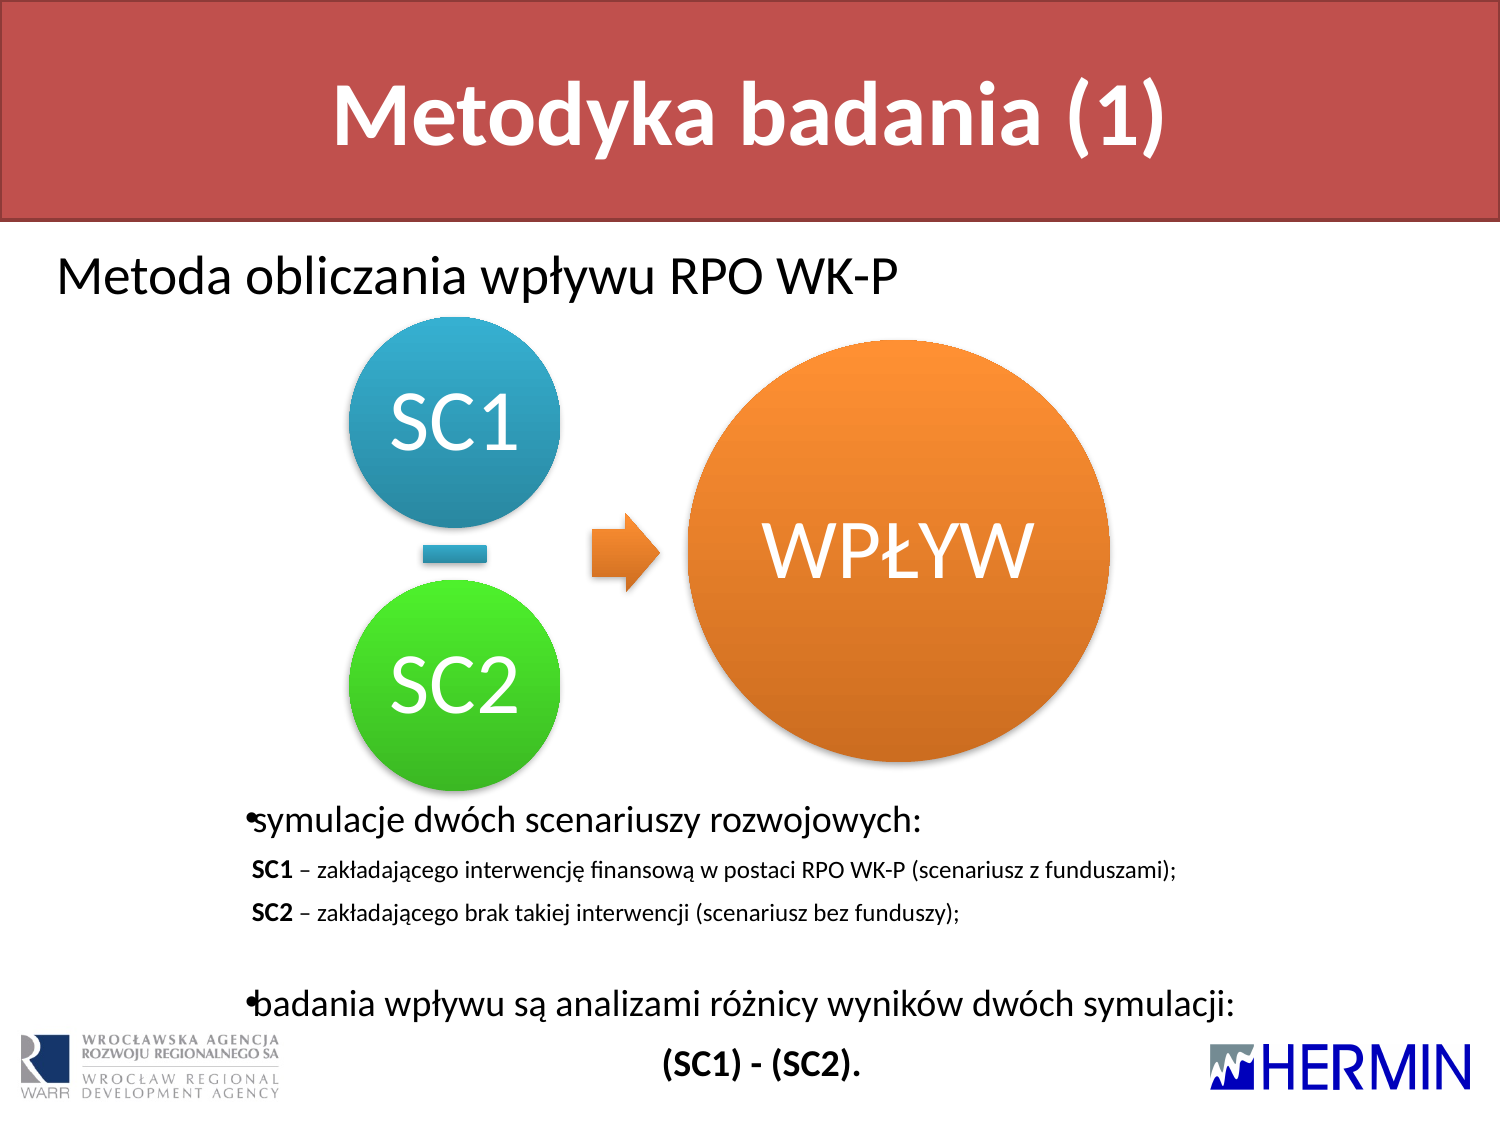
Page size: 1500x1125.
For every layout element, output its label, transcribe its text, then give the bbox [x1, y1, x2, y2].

picture [1210, 1044, 1470, 1091]
title Metodyka badania (1) [75, 45, 1425, 173]
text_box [348, 304, 1110, 804]
text_box [0, 0, 1500, 222]
list symulacje dwóch scenariuszy rozwojowych: SC1 – zakładającego interwencję finansową w postaci RPO WK-P (scenariusz z funduszami); SC2 – zakładającego brak takiej interwencji (scenariusz bez funduszy); badania wpływu są analizami różnicy wyników dwóch symulacji: (SC1) - (SC2). [150, 780, 1500, 1094]
picture [0, 1013, 301, 1121]
text_box Metoda obliczania wpływu RPO WK-P [41, 231, 1307, 314]
